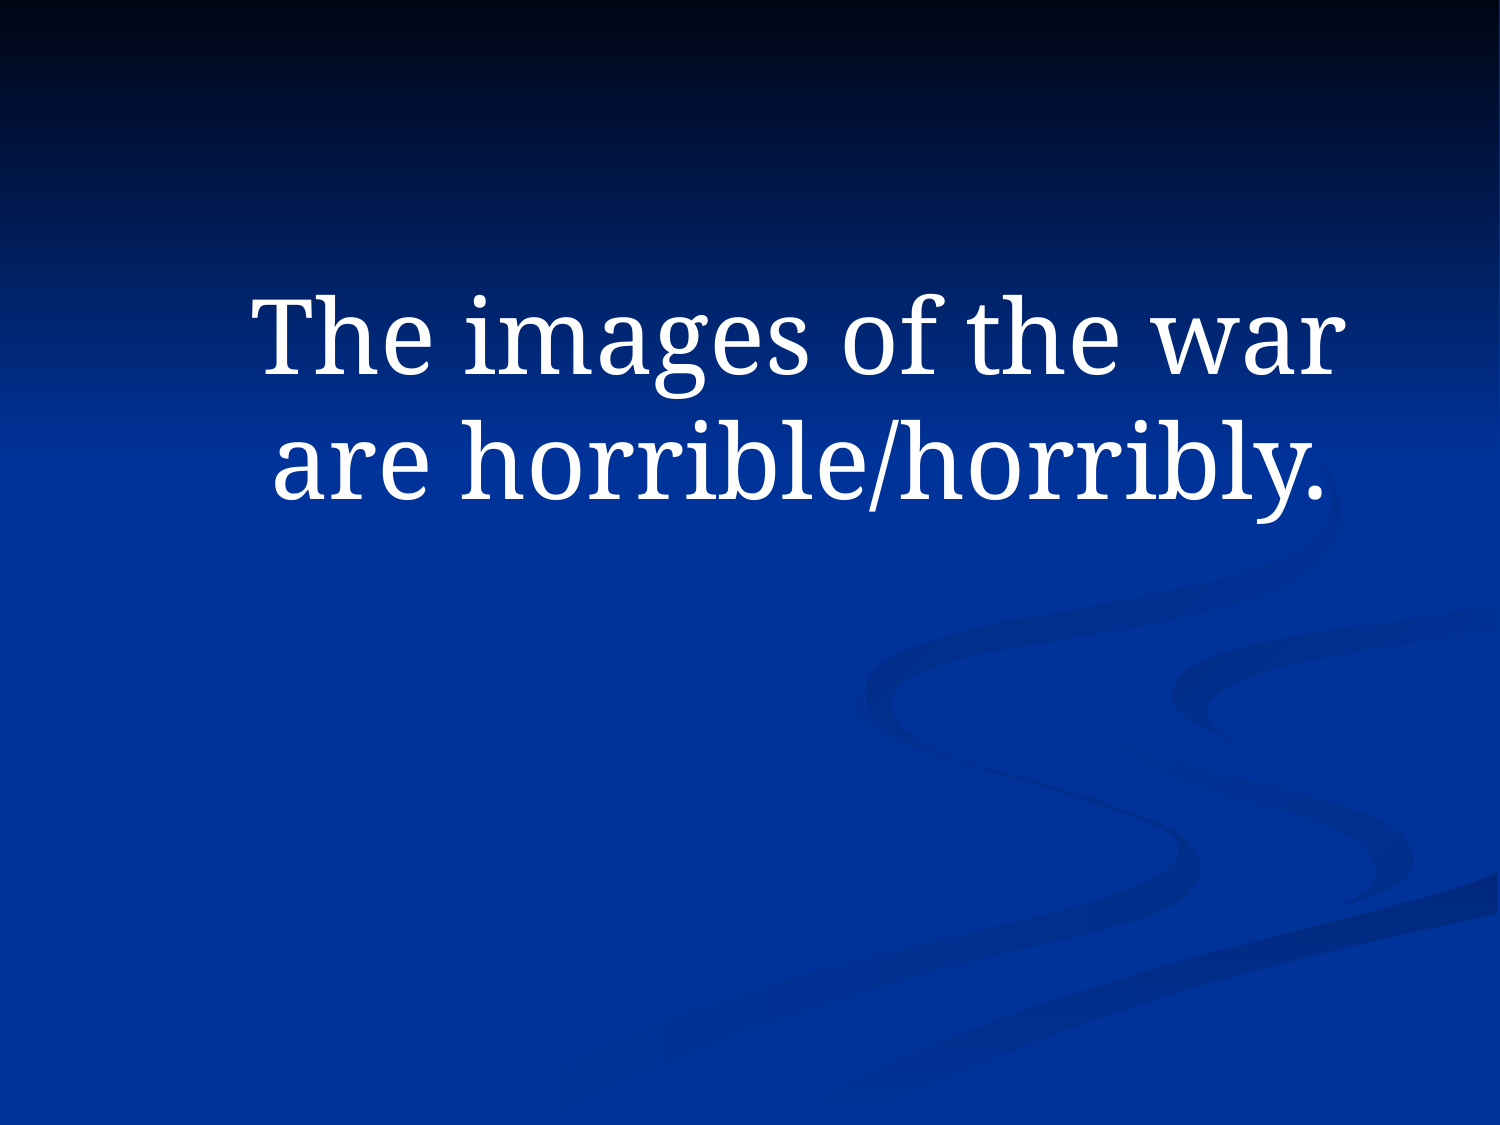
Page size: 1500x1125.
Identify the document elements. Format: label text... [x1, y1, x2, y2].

list The images of the war are horrible/horribly. [75, 262, 1425, 1005]
